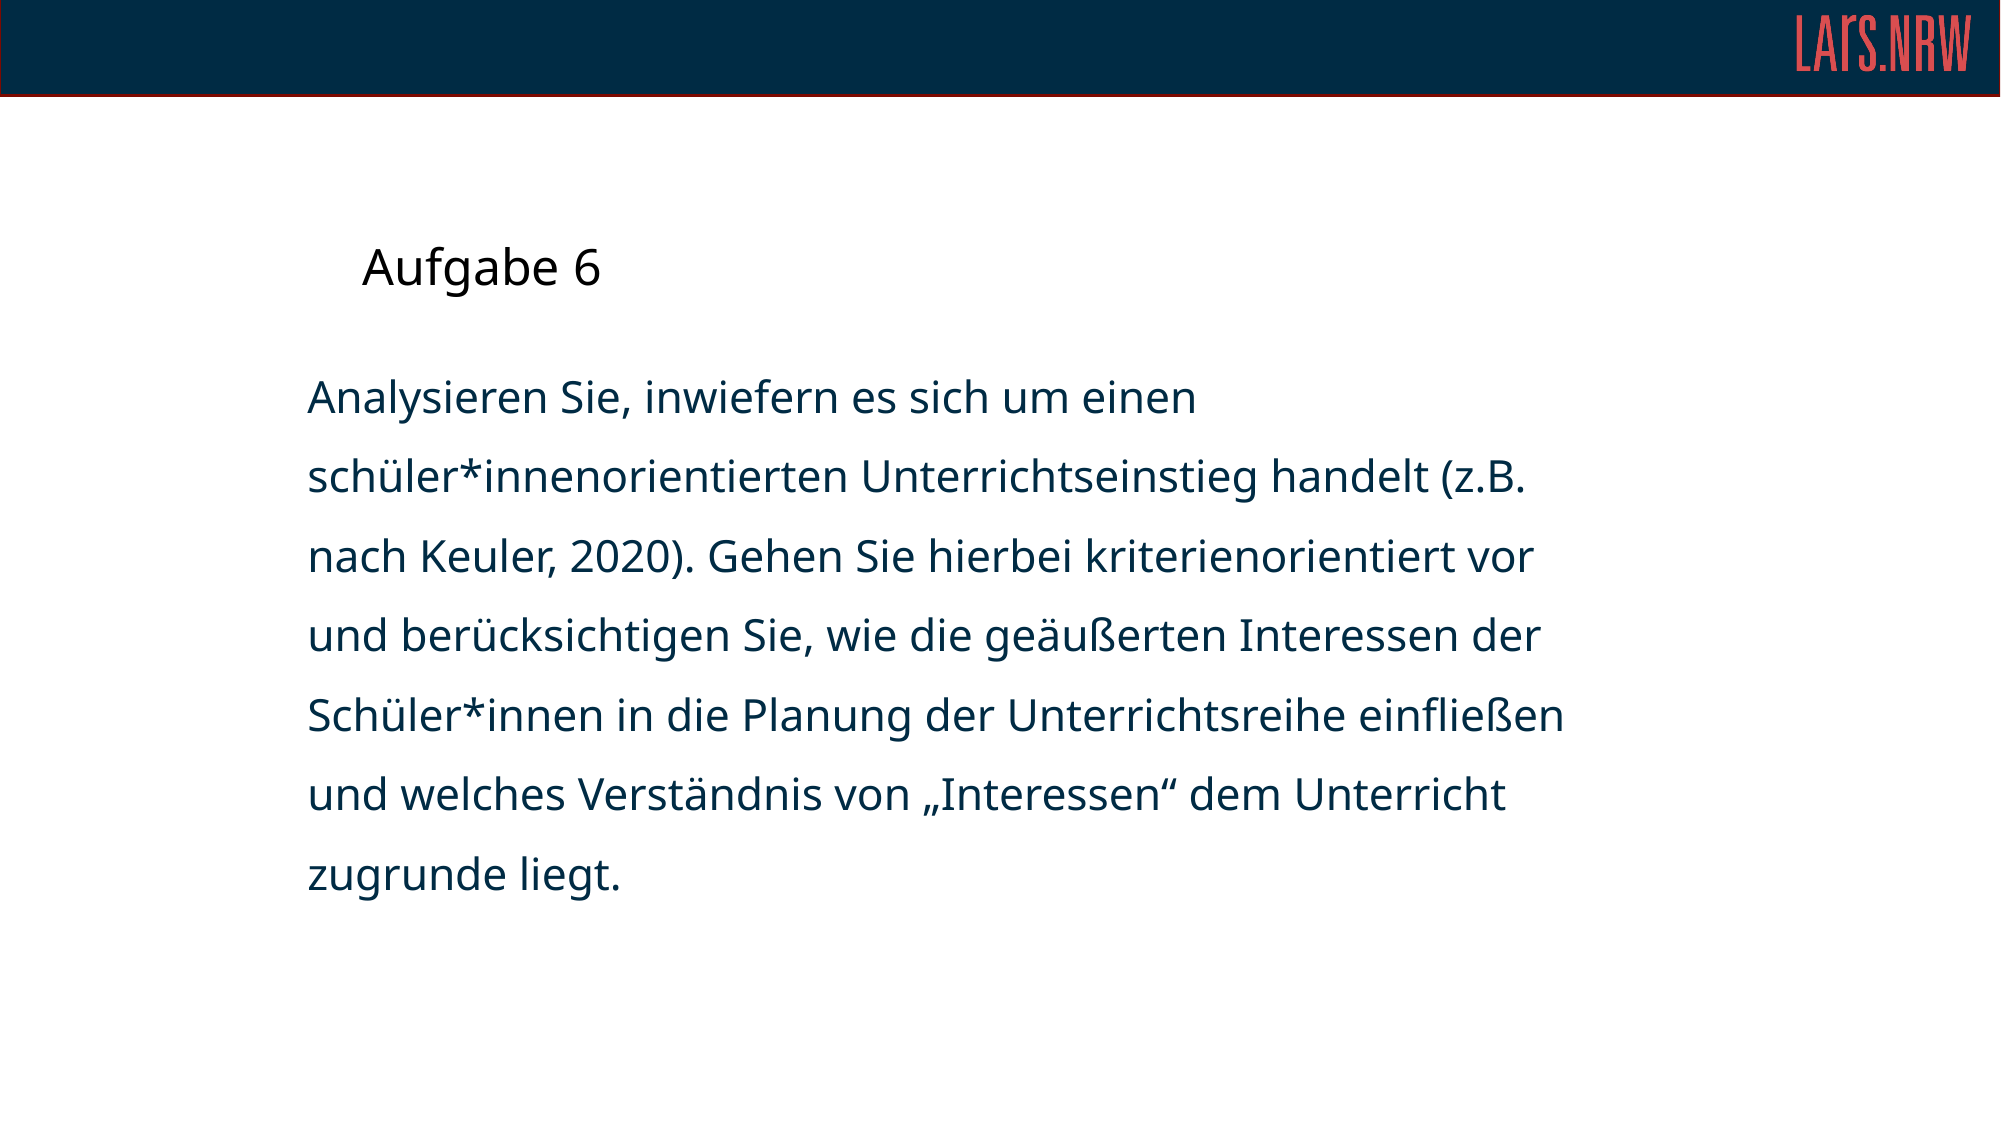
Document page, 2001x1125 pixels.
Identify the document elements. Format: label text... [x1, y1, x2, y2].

title Aufgabe 6 [347, 210, 1141, 329]
list Analysieren Sie, inwiefern es sich um einen schüler*innenorientierten Unterrichtseinstieg handelt (z.B. nach Keuler, 2020). Gehen Sie hierbei kriterienorientiert vor und berücksichtigen Sie, wie die geäußerten Interessen der Schüler*innen in die Planung der Unterrichtsreihe einfließen und welches Verständnis von „Interessen“ dem Unterricht zugrunde liegt. [292, 334, 1593, 909]
picture [1779, 3, 1977, 86]
